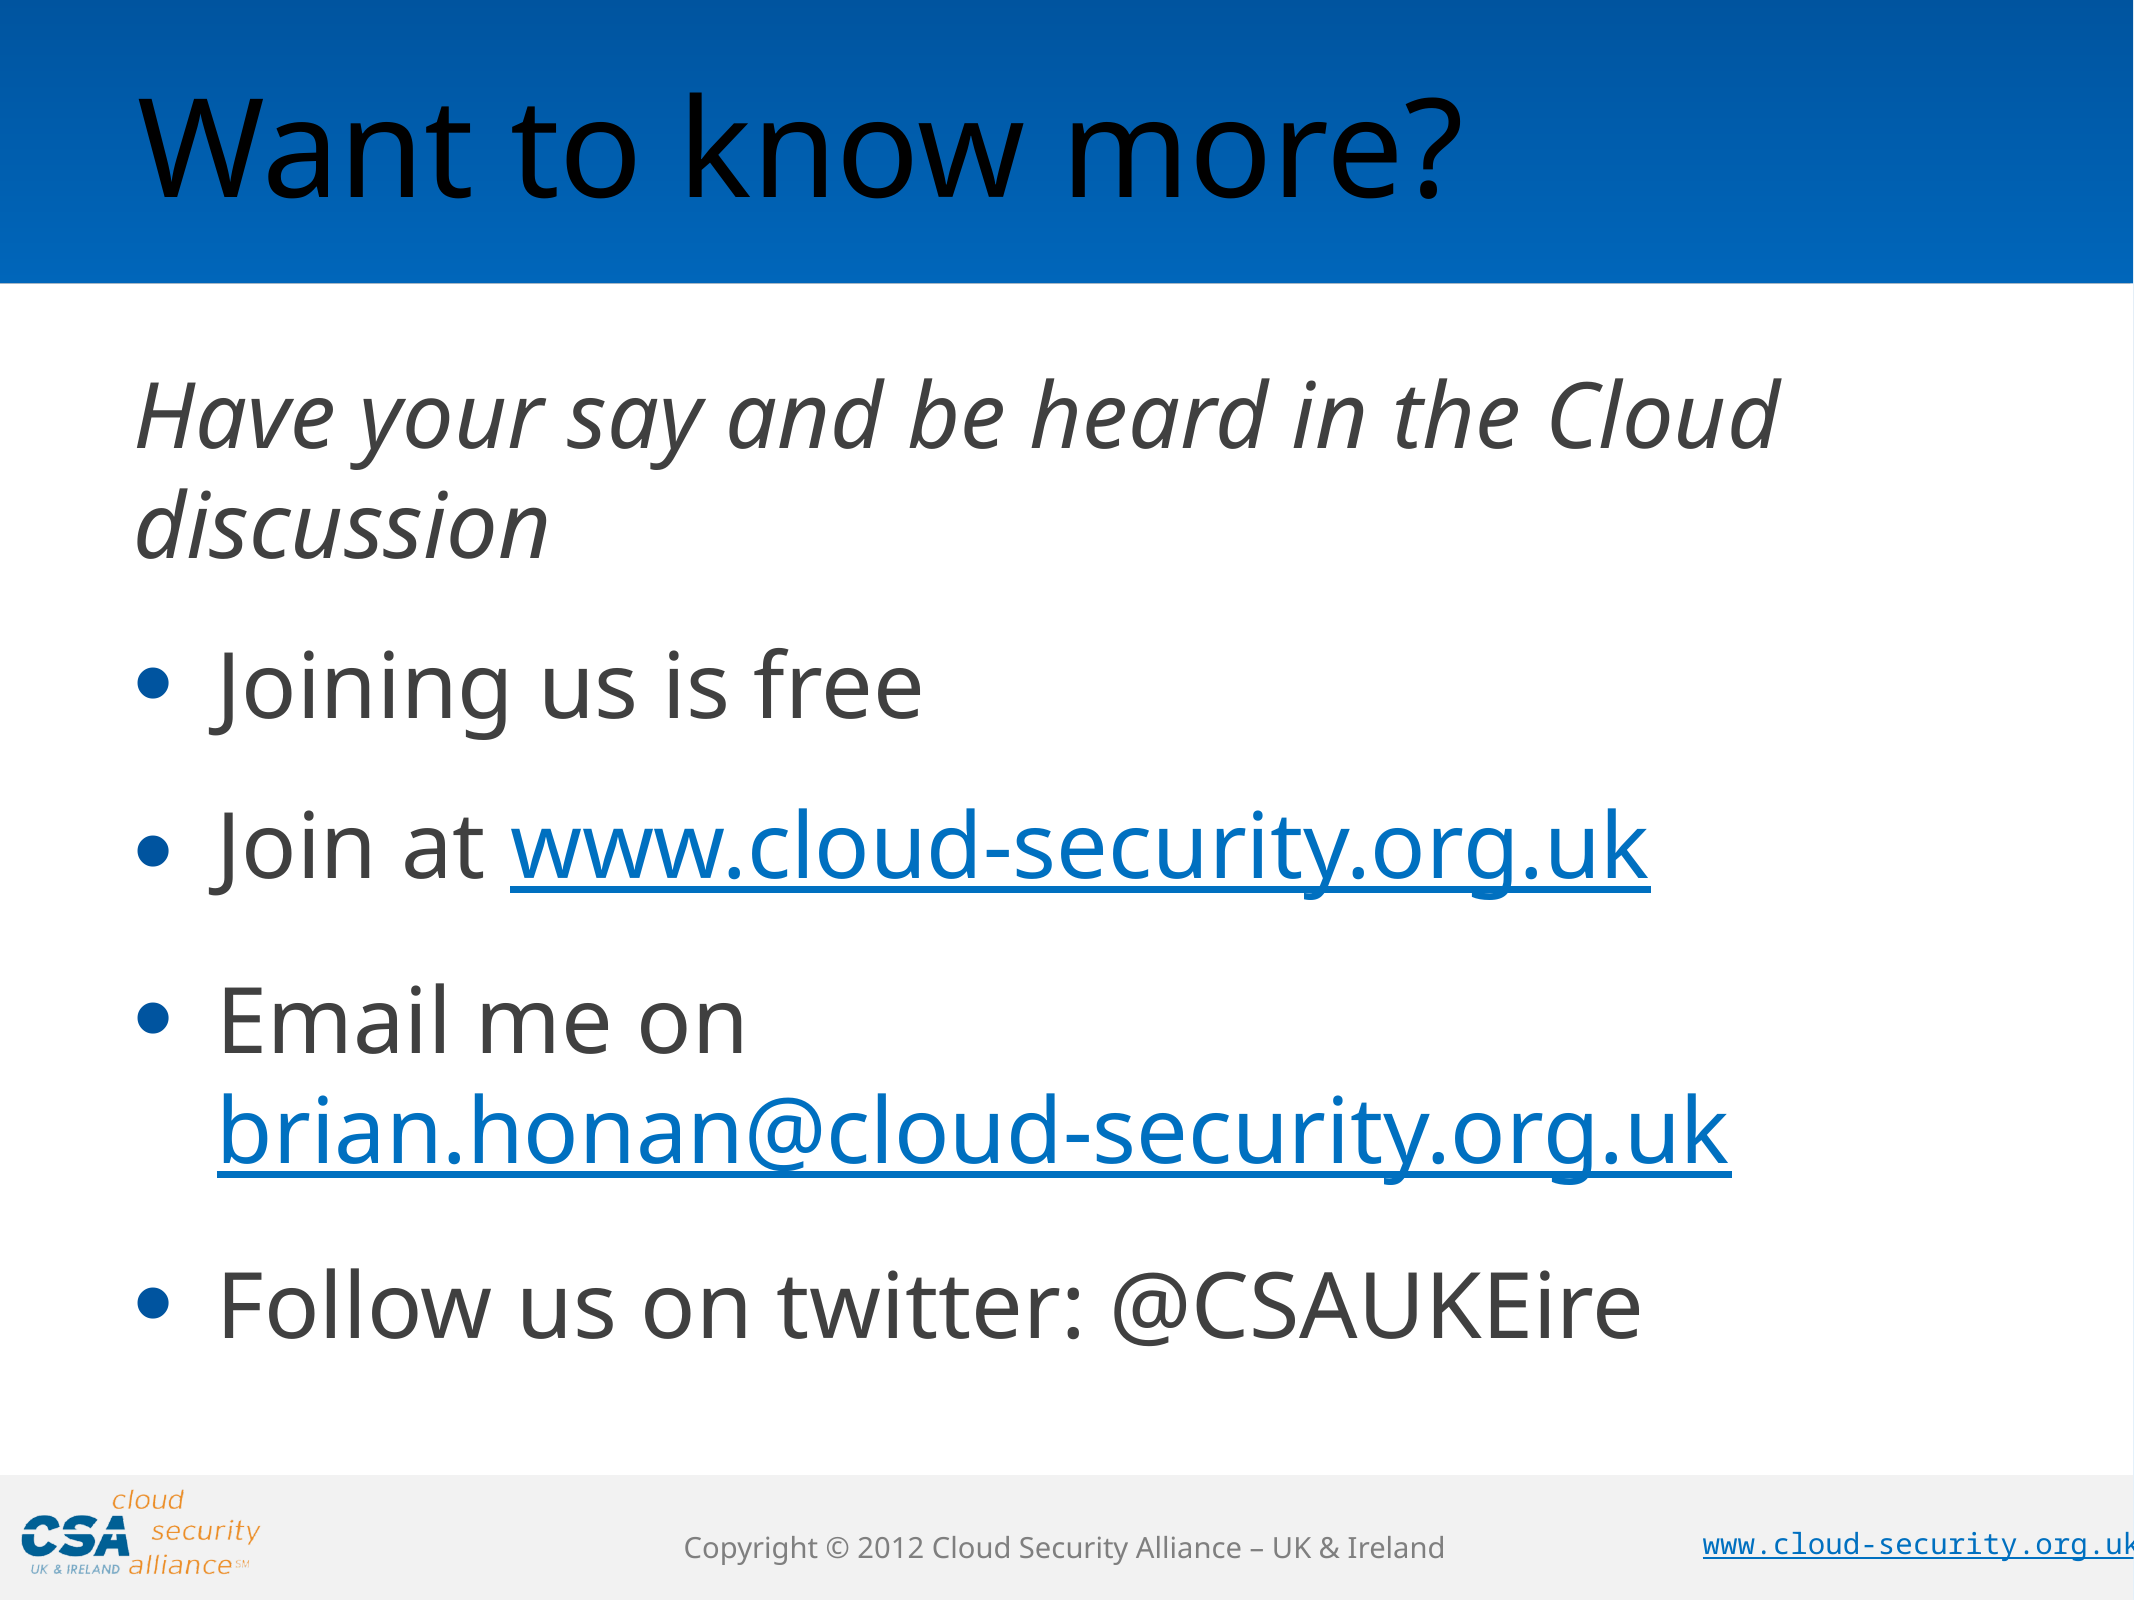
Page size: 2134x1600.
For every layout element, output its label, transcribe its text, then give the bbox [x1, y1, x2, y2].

picture [0, 1476, 279, 1600]
title Want to know more? [128, 41, 2005, 245]
list Have your say and be heard in the Cloud discussion Joining us is free Join at www.cloud-security.org.uk Email me on brian.honan@cloud-security.org.uk Follow us on twitter: @CSAUKEire [125, 322, 1875, 1392]
